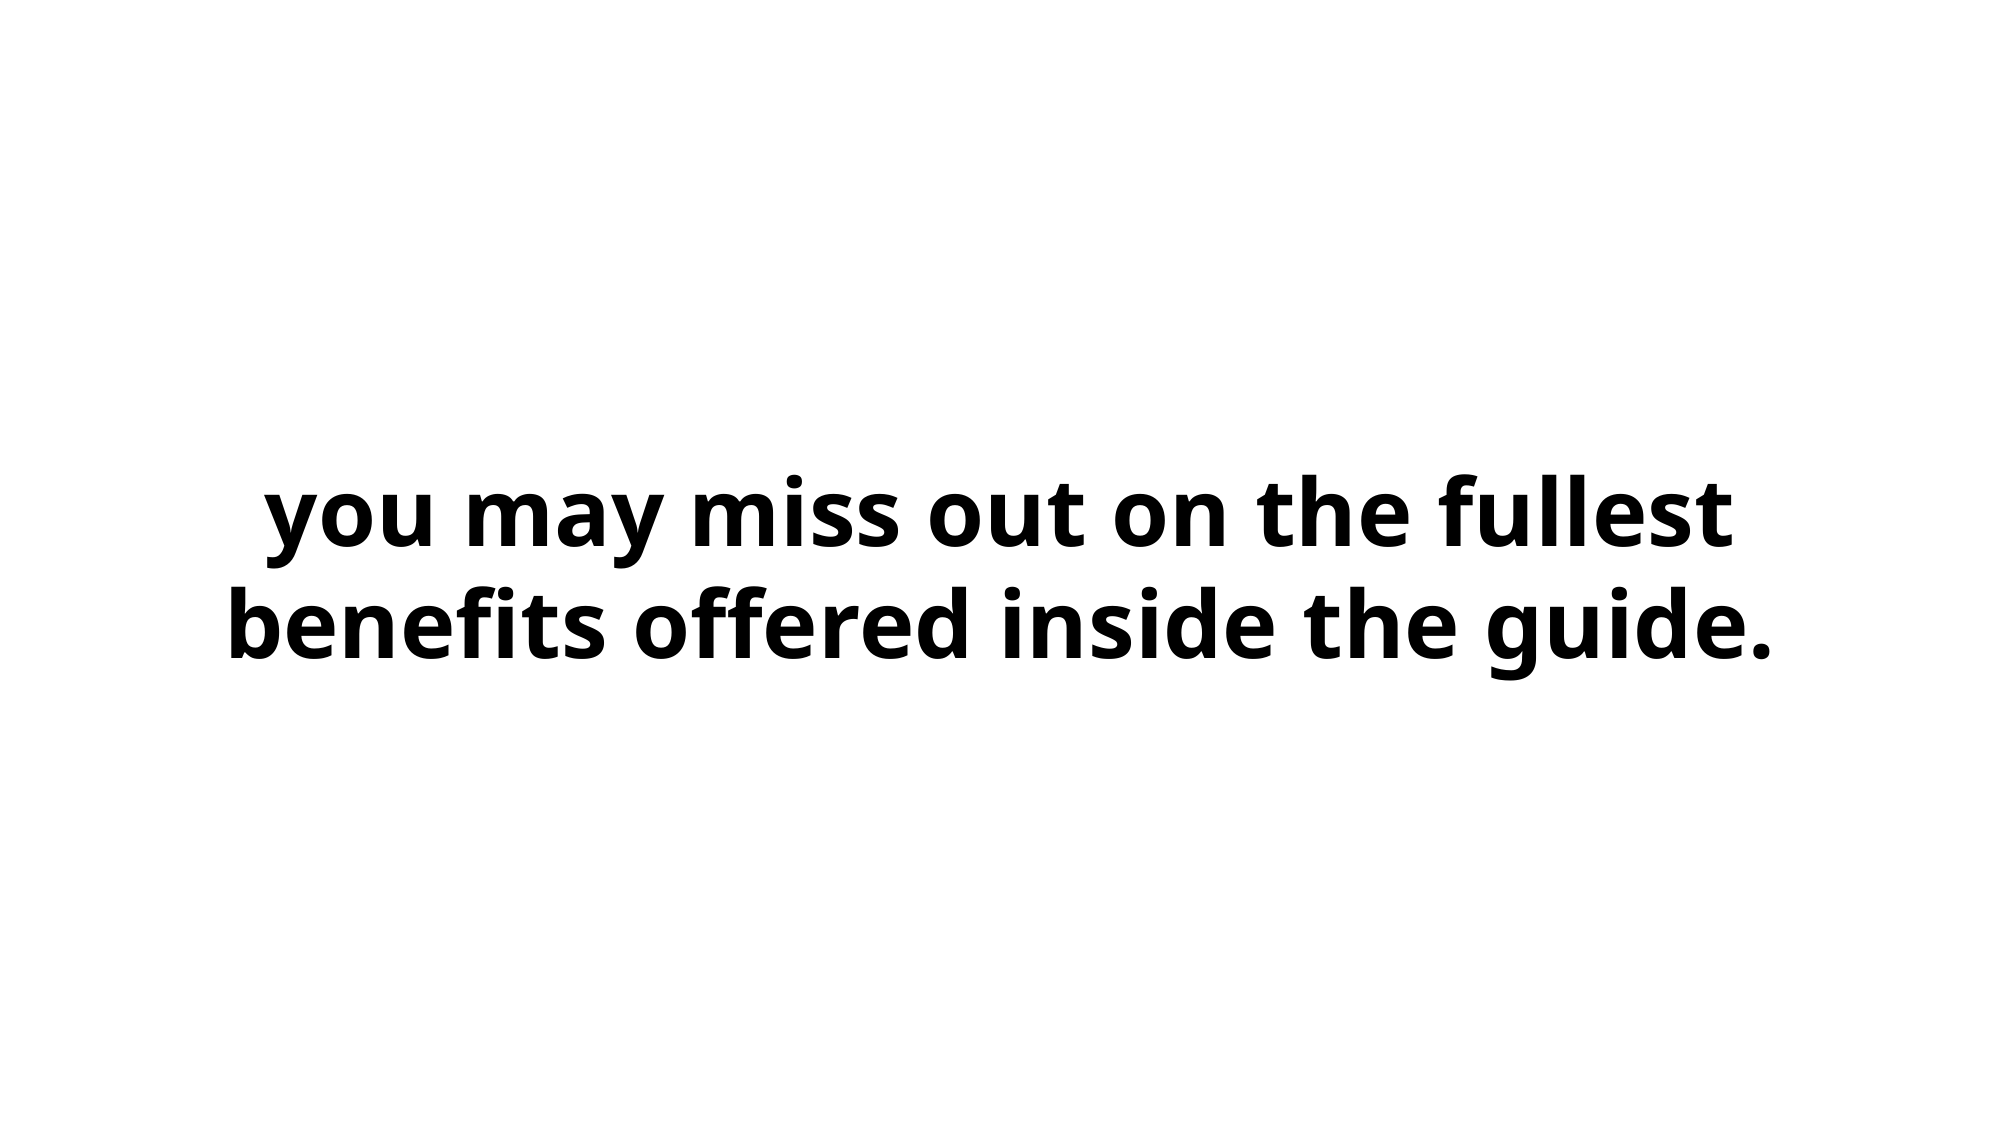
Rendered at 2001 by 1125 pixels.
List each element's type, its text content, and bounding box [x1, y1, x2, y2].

text_box you may miss out on the fullest benefits offered inside the guide. [81, 445, 1919, 685]
